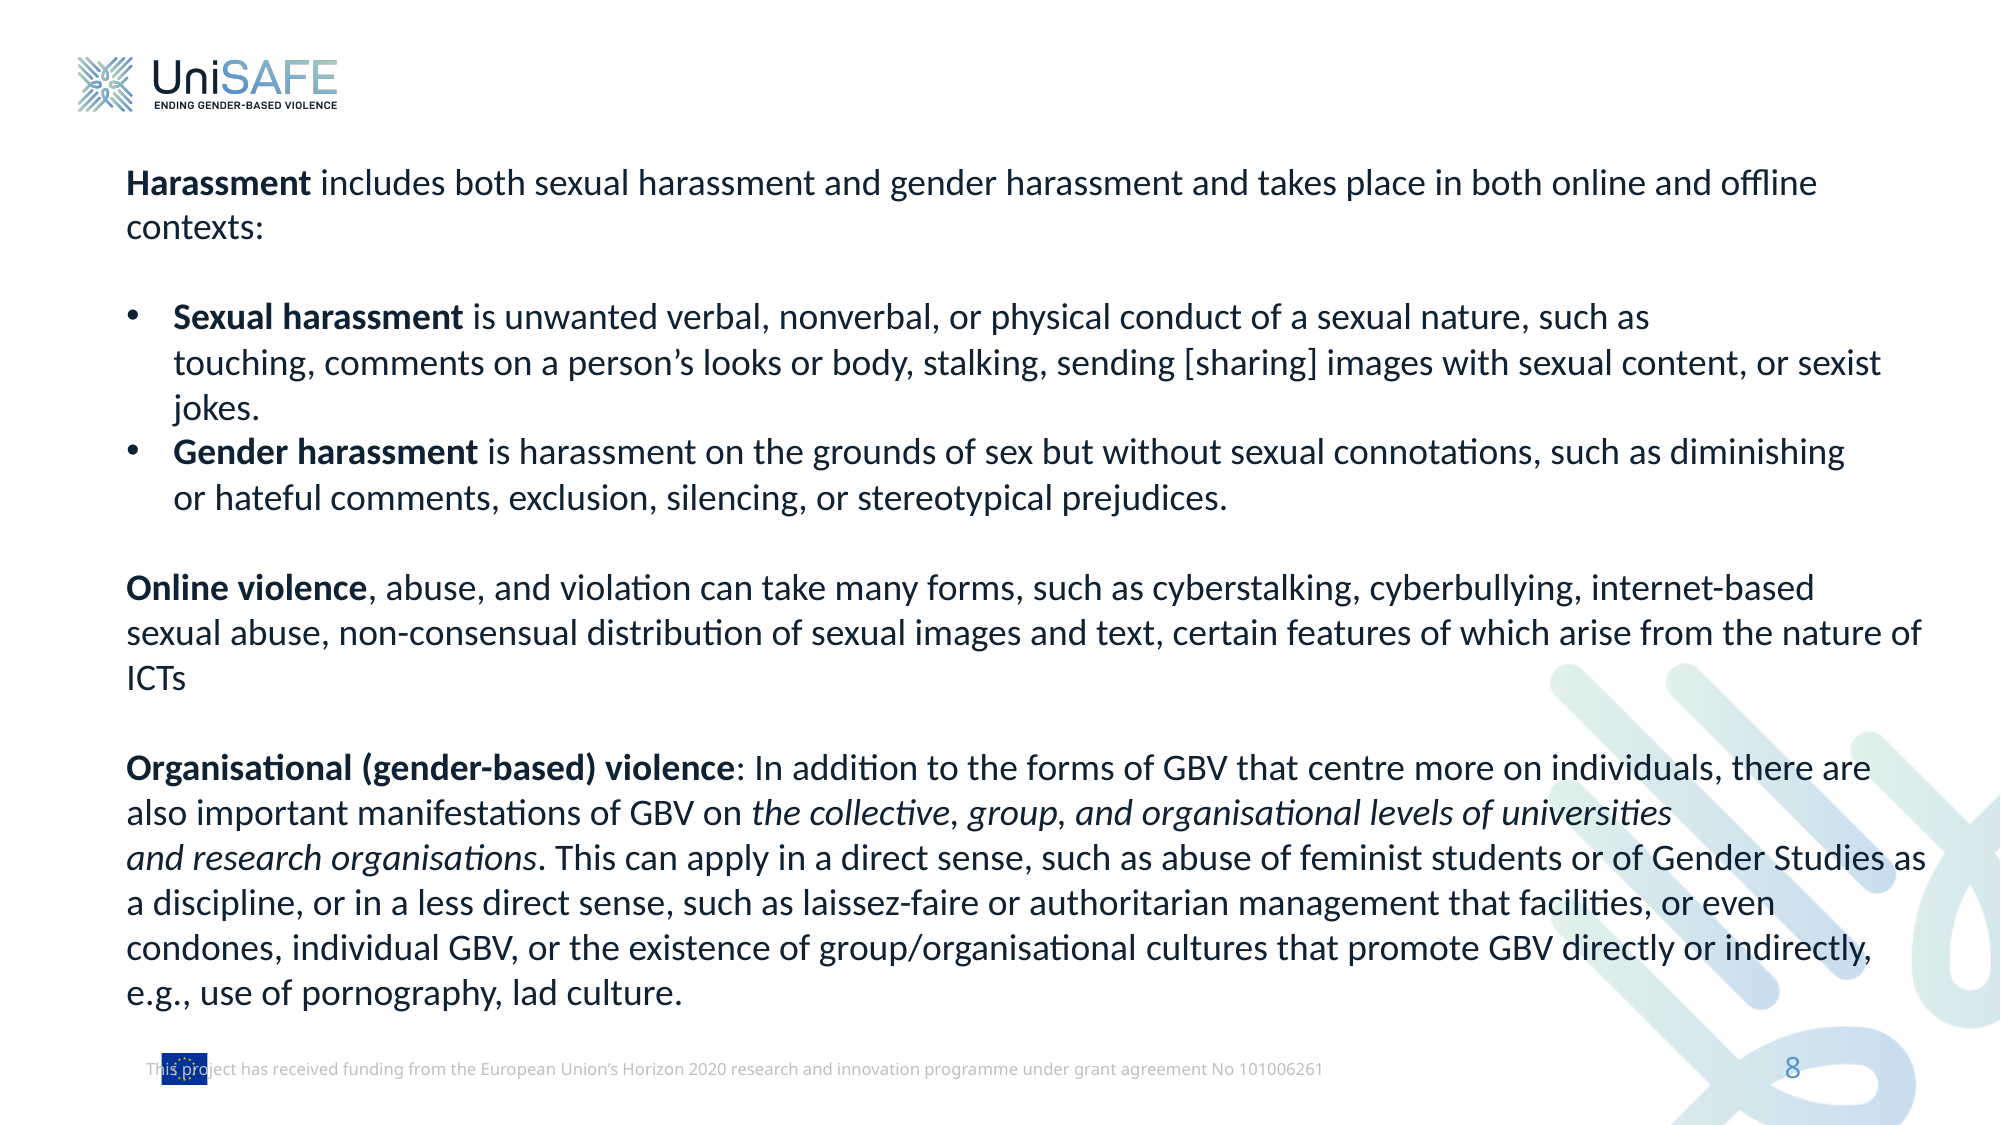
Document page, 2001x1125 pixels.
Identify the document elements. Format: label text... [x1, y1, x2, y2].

slide_number 8 [1366, 1038, 1817, 1099]
text_box Harassment includes both sexual harassment and gender harassment and takes place in both online and offline contexts: ​ Sexual harassment is unwanted verbal, nonverbal, or physical conduct of a sexual nature, such as touching, comments on a person’s looks or body, stalking, sending [sharing] images with sexual content, or sexist jokes. Gender harassment is harassment on the grounds of sex but without sexual connotations, such as diminishing or hateful comments, exclusion, silencing, or stereotypical prejudices.​ Online violence, abuse, and violation can take many forms, such as cyberstalking, cyberbullying, internet-based sexual abuse, non-consensual distribution of sexual images and text, certain features of which arise from the nature of ICTs Organisational (gender-based) violence: In addition to the forms of GBV that centre more on individuals, there are also important manifestations of GBV on the collective, group, and organisational levels of universities and research organisations. This can apply in a direct sense, such as abuse of feminist students or of Gender Studies as a discipline, or in a less direct sense, such as laissez-faire or authoritarian management that facilities, or even condones, individual GBV, or the existence of group/organisational cultures that promote GBV directly or indirectly, e.g., use of pornography, lad culture.​ [111, 149, 1952, 1020]
picture [78, 57, 337, 112]
